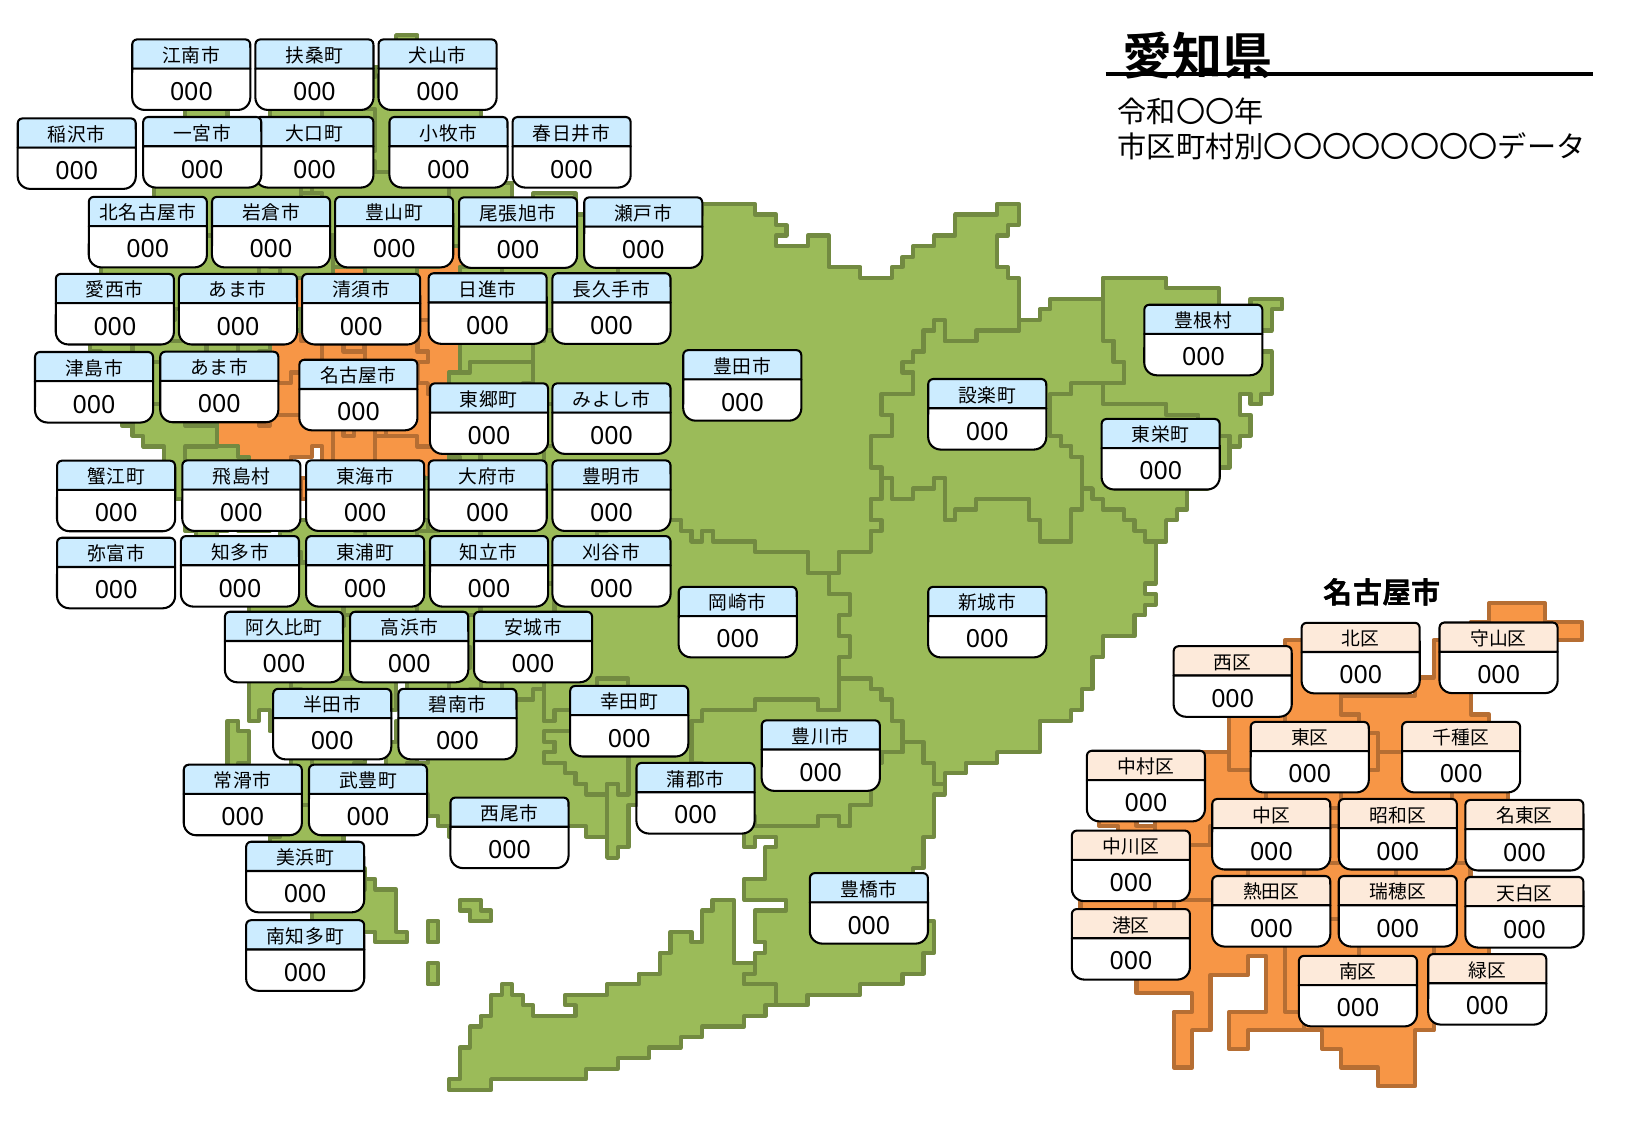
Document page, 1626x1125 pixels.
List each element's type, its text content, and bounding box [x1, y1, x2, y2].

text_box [88, 196, 208, 268]
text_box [1338, 876, 1458, 947]
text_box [349, 614, 468, 683]
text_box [1439, 622, 1558, 694]
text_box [683, 349, 802, 421]
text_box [809, 872, 929, 944]
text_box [178, 273, 298, 345]
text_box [305, 538, 424, 607]
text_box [636, 762, 755, 834]
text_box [473, 615, 593, 683]
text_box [183, 764, 303, 836]
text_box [334, 196, 454, 268]
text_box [255, 39, 374, 111]
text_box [552, 383, 671, 455]
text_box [428, 273, 547, 345]
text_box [245, 919, 365, 992]
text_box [1211, 876, 1331, 947]
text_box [262, 116, 374, 188]
text_box 愛知県 [1107, 16, 1288, 71]
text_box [1250, 721, 1370, 793]
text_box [34, 351, 154, 423]
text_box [378, 39, 497, 111]
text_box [450, 797, 569, 869]
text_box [1086, 750, 1206, 822]
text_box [56, 539, 176, 609]
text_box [429, 383, 549, 455]
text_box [398, 689, 517, 760]
text_box 令和〇〇年 市区町村別〇〇〇〇〇〇〇〇データ [1287, 85, 1601, 171]
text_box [1101, 418, 1220, 490]
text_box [1080, 602, 1583, 829]
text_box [211, 196, 331, 268]
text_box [761, 720, 881, 792]
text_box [1465, 878, 1584, 948]
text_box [1338, 798, 1458, 870]
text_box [552, 535, 671, 607]
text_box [17, 118, 137, 190]
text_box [1144, 304, 1263, 376]
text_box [927, 586, 1047, 658]
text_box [131, 39, 251, 111]
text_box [1071, 908, 1191, 980]
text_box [305, 460, 425, 532]
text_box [1427, 953, 1547, 1025]
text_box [1080, 829, 1583, 1087]
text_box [428, 461, 547, 532]
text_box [1301, 622, 1420, 694]
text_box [245, 841, 365, 913]
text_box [583, 197, 703, 269]
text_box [1401, 721, 1521, 793]
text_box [927, 378, 1047, 450]
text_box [1298, 955, 1418, 1027]
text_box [552, 460, 671, 532]
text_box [569, 685, 689, 757]
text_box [224, 614, 344, 683]
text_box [678, 586, 798, 658]
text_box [1173, 645, 1292, 718]
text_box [180, 538, 300, 607]
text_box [160, 351, 279, 423]
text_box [142, 116, 262, 188]
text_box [1465, 799, 1584, 871]
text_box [458, 197, 578, 269]
text_box 名古屋市 [1309, 566, 1456, 601]
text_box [299, 359, 418, 431]
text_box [1071, 830, 1191, 902]
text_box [182, 460, 301, 532]
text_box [308, 766, 428, 836]
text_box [272, 688, 392, 760]
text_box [512, 116, 631, 188]
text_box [56, 460, 176, 532]
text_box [55, 273, 175, 345]
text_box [429, 539, 547, 607]
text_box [552, 273, 671, 345]
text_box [389, 116, 508, 188]
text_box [301, 273, 421, 345]
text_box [90, 34, 1283, 1091]
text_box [1211, 798, 1331, 870]
